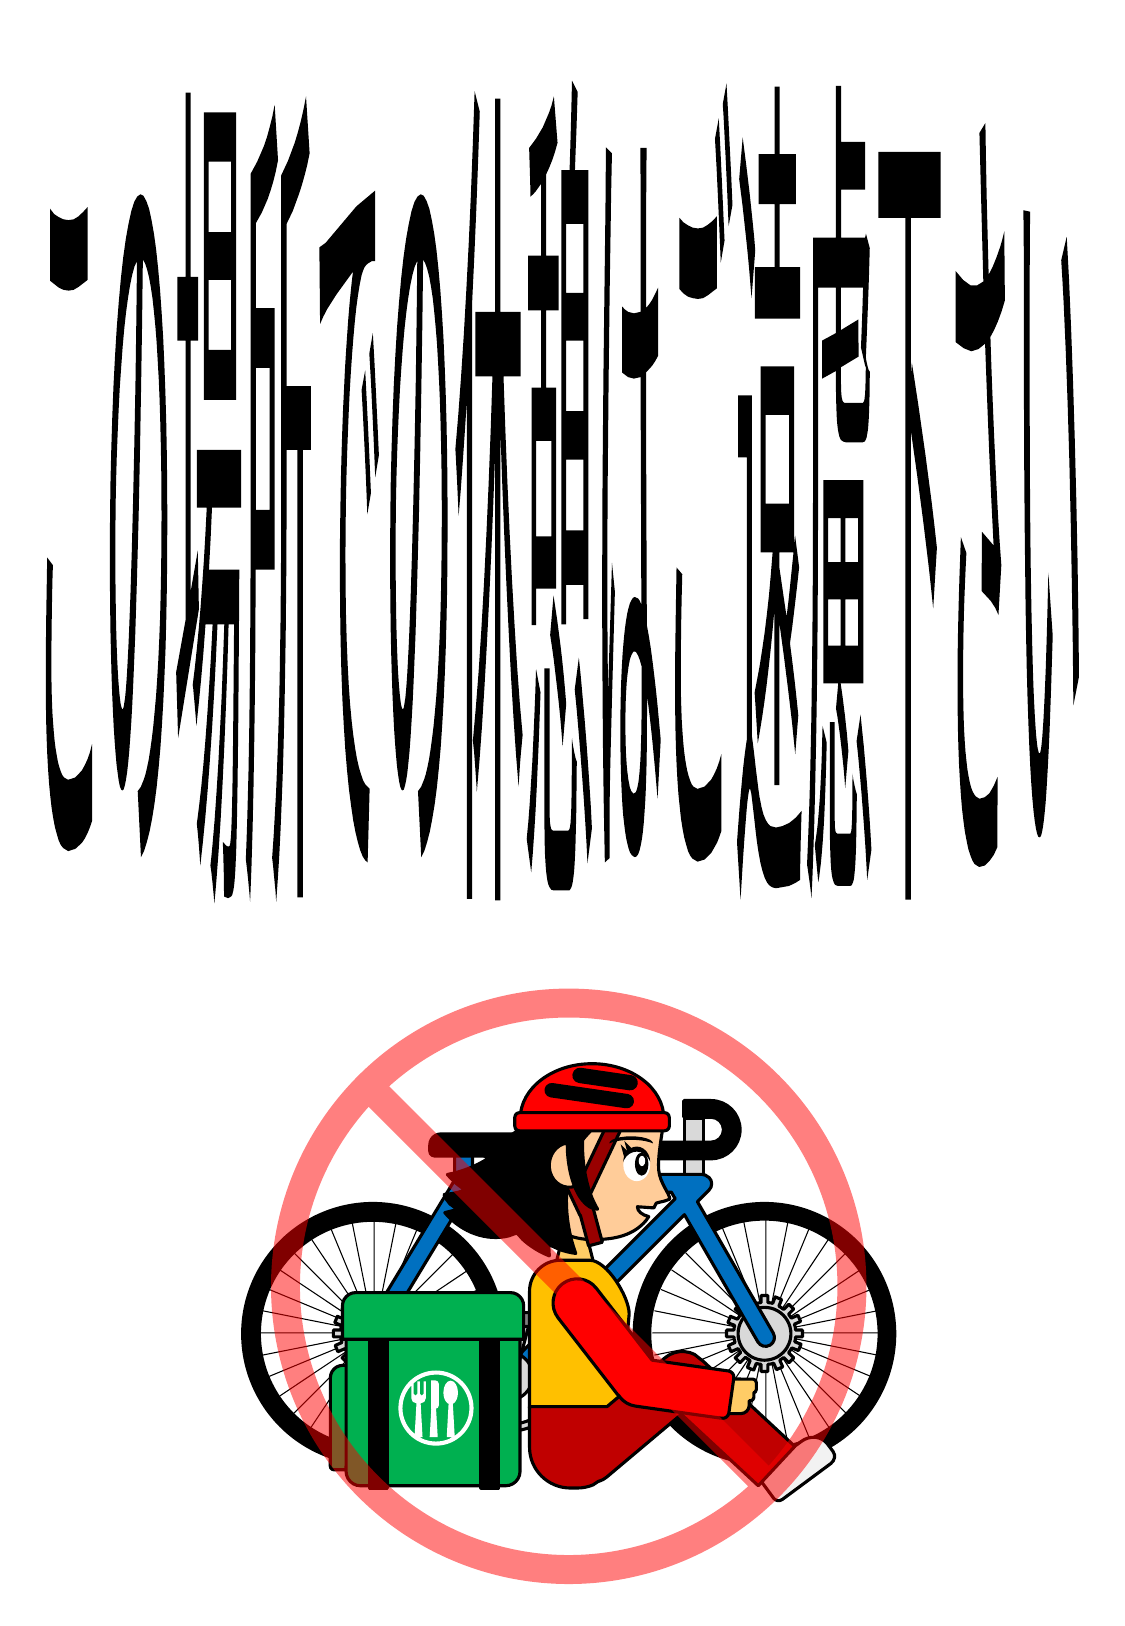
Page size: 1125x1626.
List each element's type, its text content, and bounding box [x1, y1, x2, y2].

text_box この場所での 休憩は ご遠慮下さい [878, 151, 941, 900]
text_box この場所での 休憩は ご遠慮下さい [807, 85, 870, 899]
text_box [242, 988, 895, 1585]
